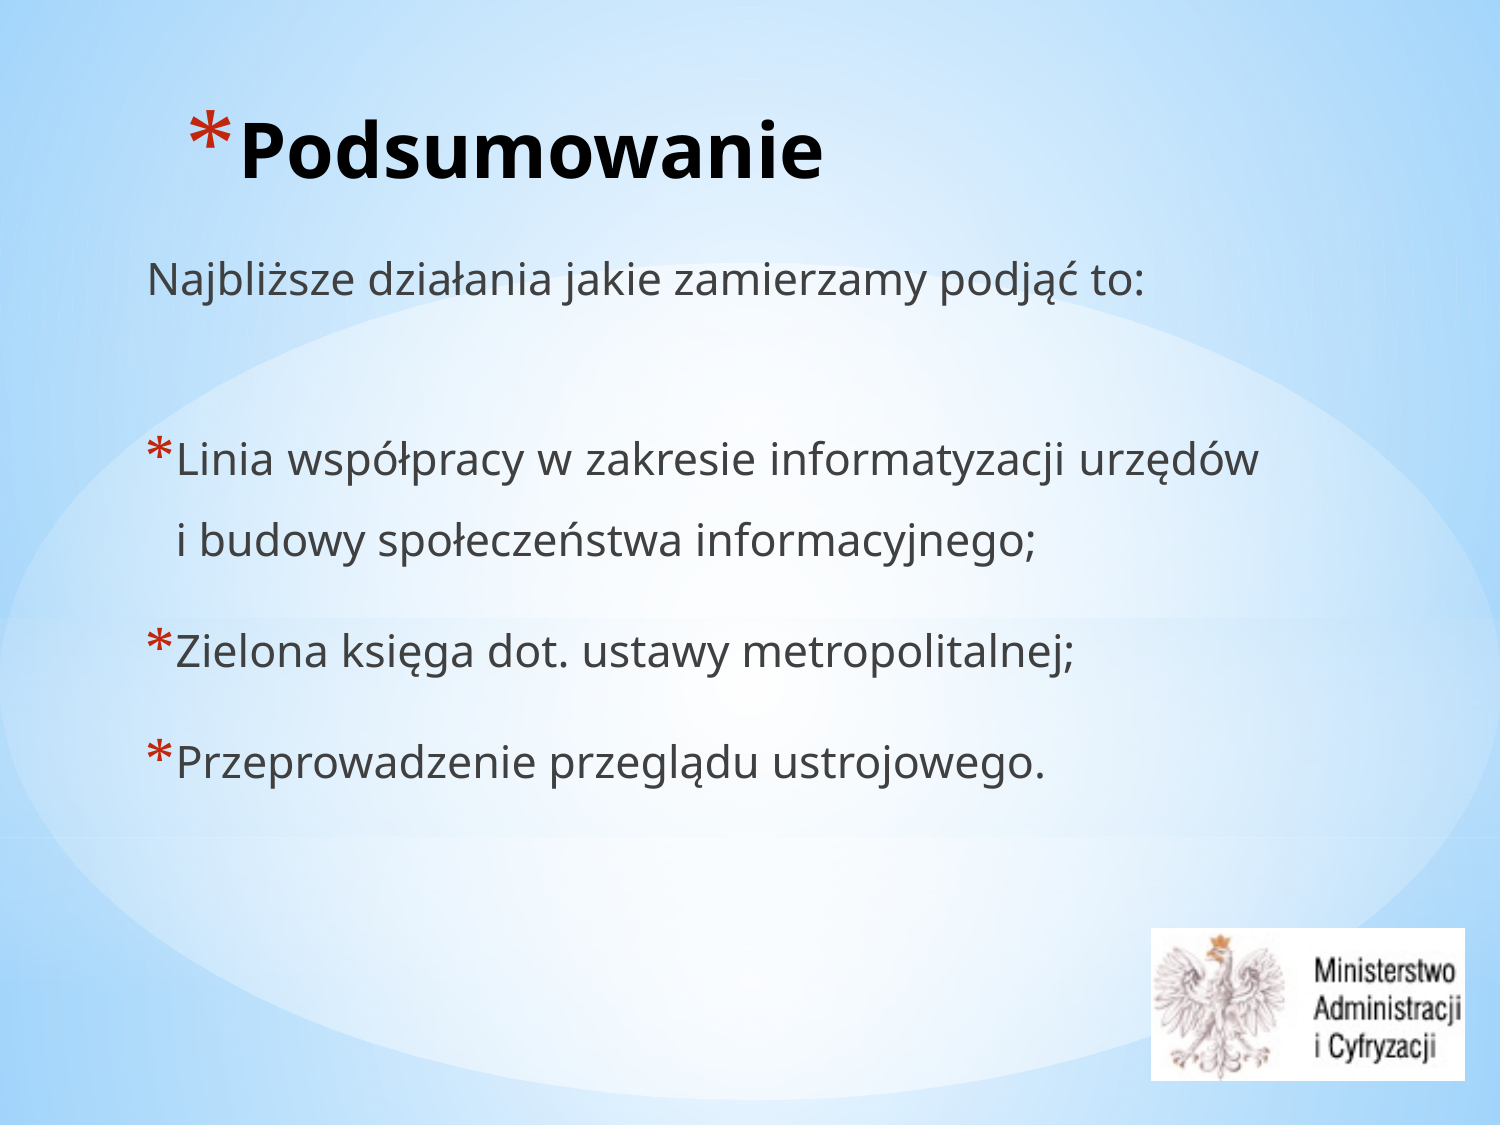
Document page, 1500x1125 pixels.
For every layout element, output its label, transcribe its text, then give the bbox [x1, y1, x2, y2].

picture [1151, 928, 1465, 1081]
list Najbliższe działania jakie zamierzamy podjąć to: Linia współpracy w zakresie informatyzacji urzędów i budowy społeczeństwa informacyjnego; Zielona księga dot. ustawy metropolitalnej; Przeprowadzenie przeglądu ustrojowego. [123, 243, 1289, 870]
title Podsumowanie [171, 93, 1240, 243]
